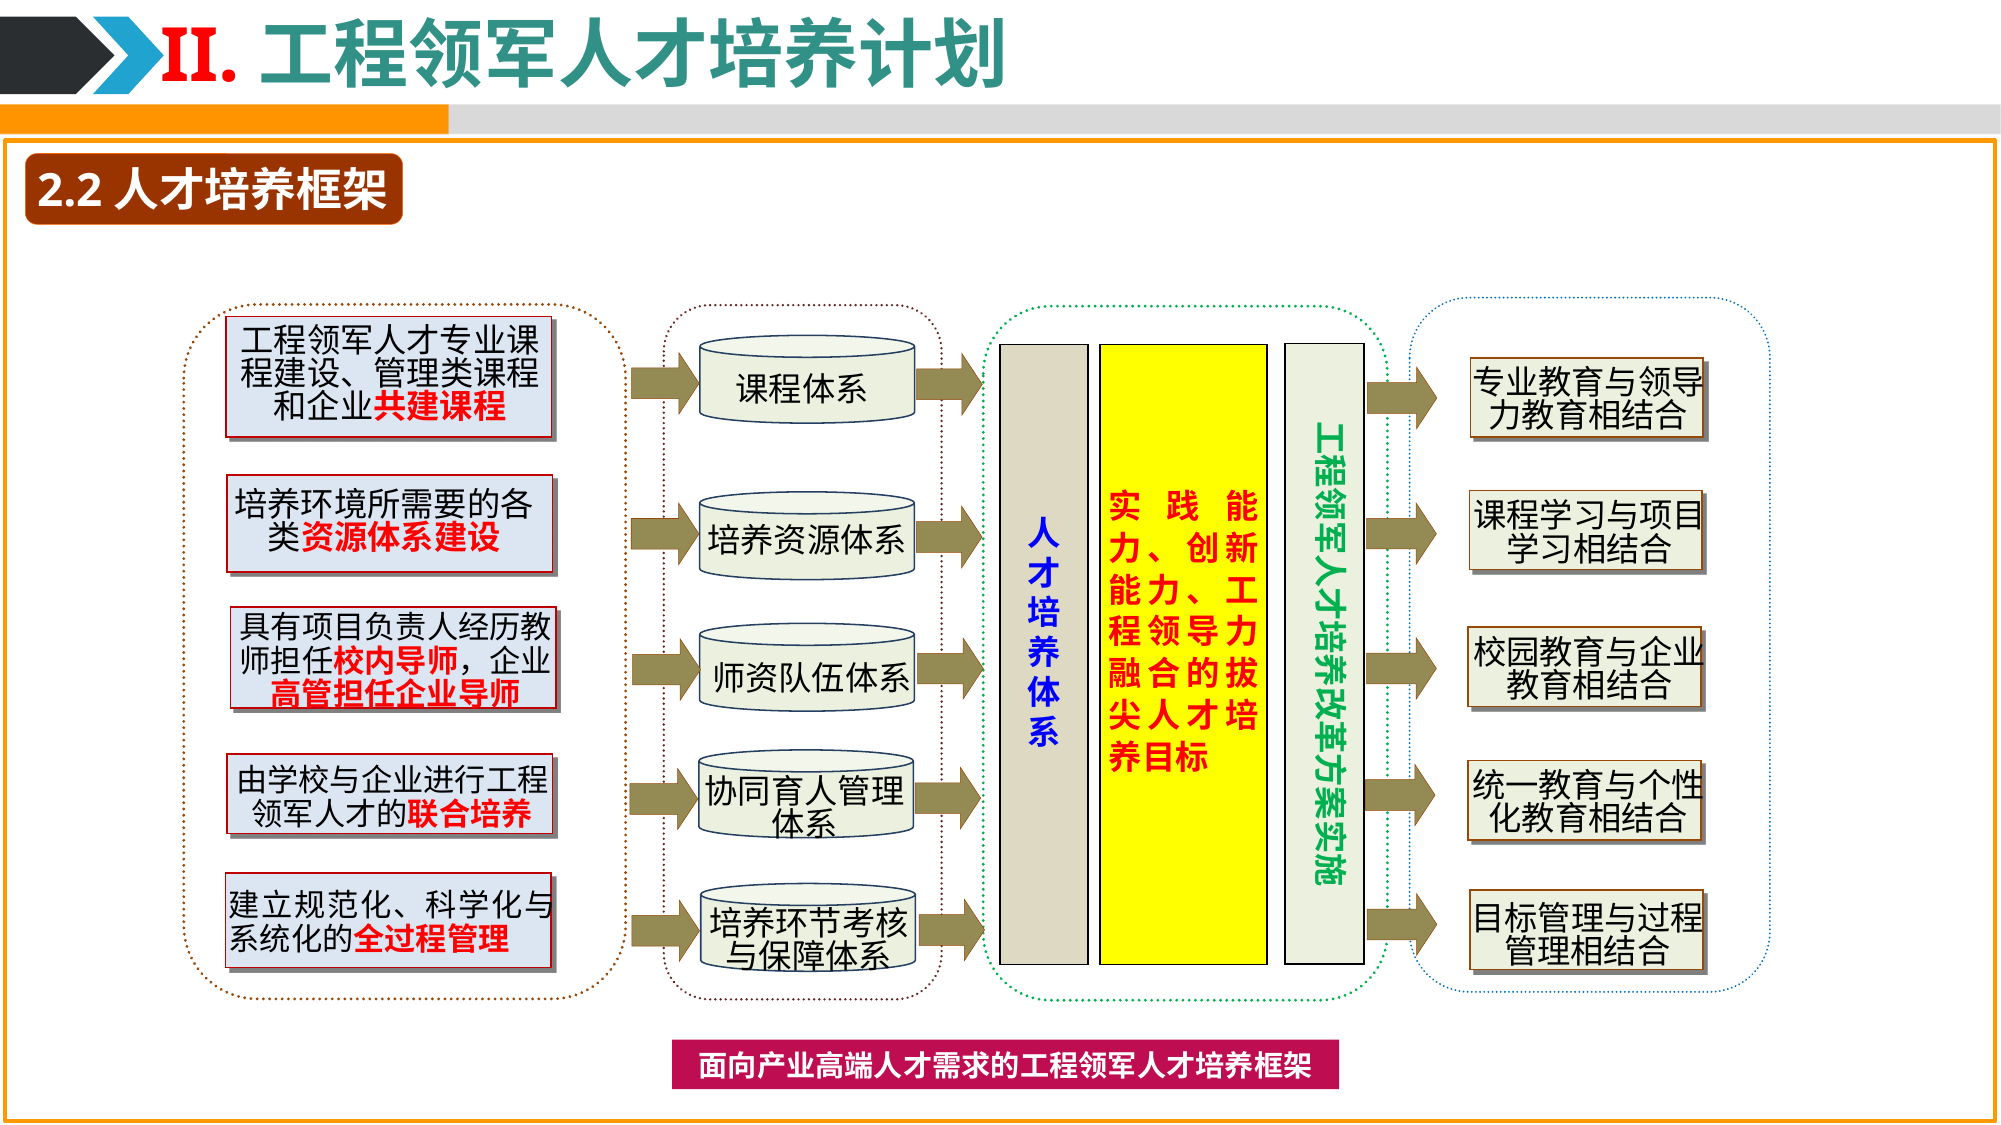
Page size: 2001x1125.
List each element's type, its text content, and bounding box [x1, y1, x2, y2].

text_box 实践能力、创新能力、工程领导力融合的拔尖人才培养目标 [1094, 476, 1274, 959]
text_box [698, 749, 914, 769]
text_box [663, 814, 942, 1000]
text_box [631, 503, 699, 565]
text_box [915, 767, 981, 829]
text_box 协同育人管理体系 [687, 769, 922, 859]
text_box 培养环境所需要的各类资源体系建设 [211, 482, 557, 590]
text_box [1409, 297, 1770, 992]
text_box [917, 637, 984, 700]
text_box [631, 352, 700, 415]
text_box [92, 16, 145, 95]
text_box [1367, 893, 1437, 956]
text_box [0, 16, 115, 95]
text_box [632, 638, 701, 701]
text_box 由学校与企业进行工程领军人才的联合培养 [209, 757, 576, 841]
text_box [629, 768, 698, 830]
text_box 具有项目负责人经历教师担任校内导师，企业高管担任企业导师 [215, 604, 577, 733]
picture [0, 98, 2001, 141]
text_box 统一教育与个性化教育相结合 [1452, 762, 1725, 844]
text_box [177, 819, 183, 931]
text_box [183, 304, 626, 999]
text_box [1365, 764, 1436, 826]
text_box 专业教育与领导力教育相结合 [1453, 360, 1724, 453]
text_box [700, 749, 913, 769]
text_box [919, 899, 985, 961]
text_box II.工程领军人才培养计划 [145, 0, 1023, 105]
text_box [1366, 503, 1437, 565]
text_box 工程领军人才专业课程建设、管理类课程和企业共建课程 [209, 318, 571, 462]
text_box 校园教育与企业教育相结合 [1446, 630, 1733, 722]
text_box [916, 506, 983, 568]
text_box [1470, 890, 1703, 896]
text_box [663, 305, 942, 783]
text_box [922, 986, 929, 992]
text_box [631, 900, 700, 962]
text_box [1367, 367, 1437, 429]
text_box 建立规范化、科学化与系统化的全过程管理 [213, 882, 571, 987]
text_box 课程学习与项目学习相结合 [1454, 493, 1726, 594]
text_box 2.2人才培养框架 [22, 153, 403, 224]
text_box [1366, 637, 1437, 700]
text_box 面向产业高端人才需求的工程领军人才培养框架 [672, 1039, 1340, 1090]
text_box [983, 306, 1388, 1001]
text_box [916, 353, 983, 416]
text_box 目标管理与过程管理相结合 [1451, 896, 1724, 988]
